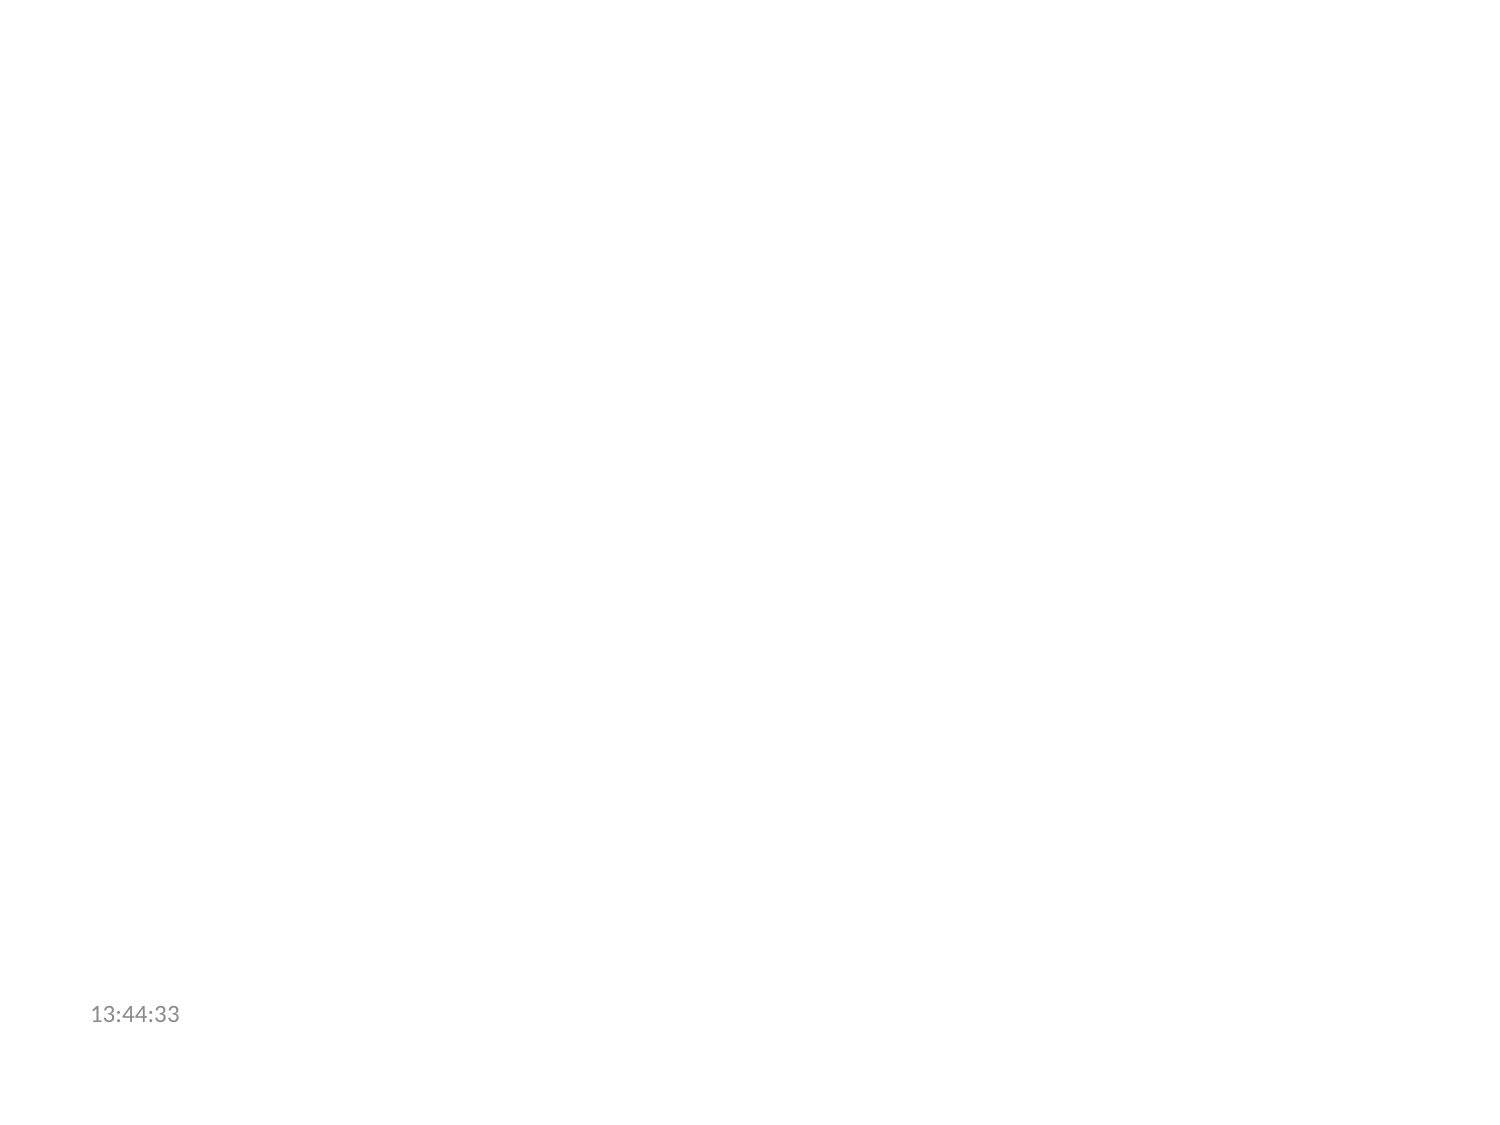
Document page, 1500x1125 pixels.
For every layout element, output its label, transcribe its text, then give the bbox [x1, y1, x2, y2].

text_box 15:35:09 [75, 982, 425, 1043]
